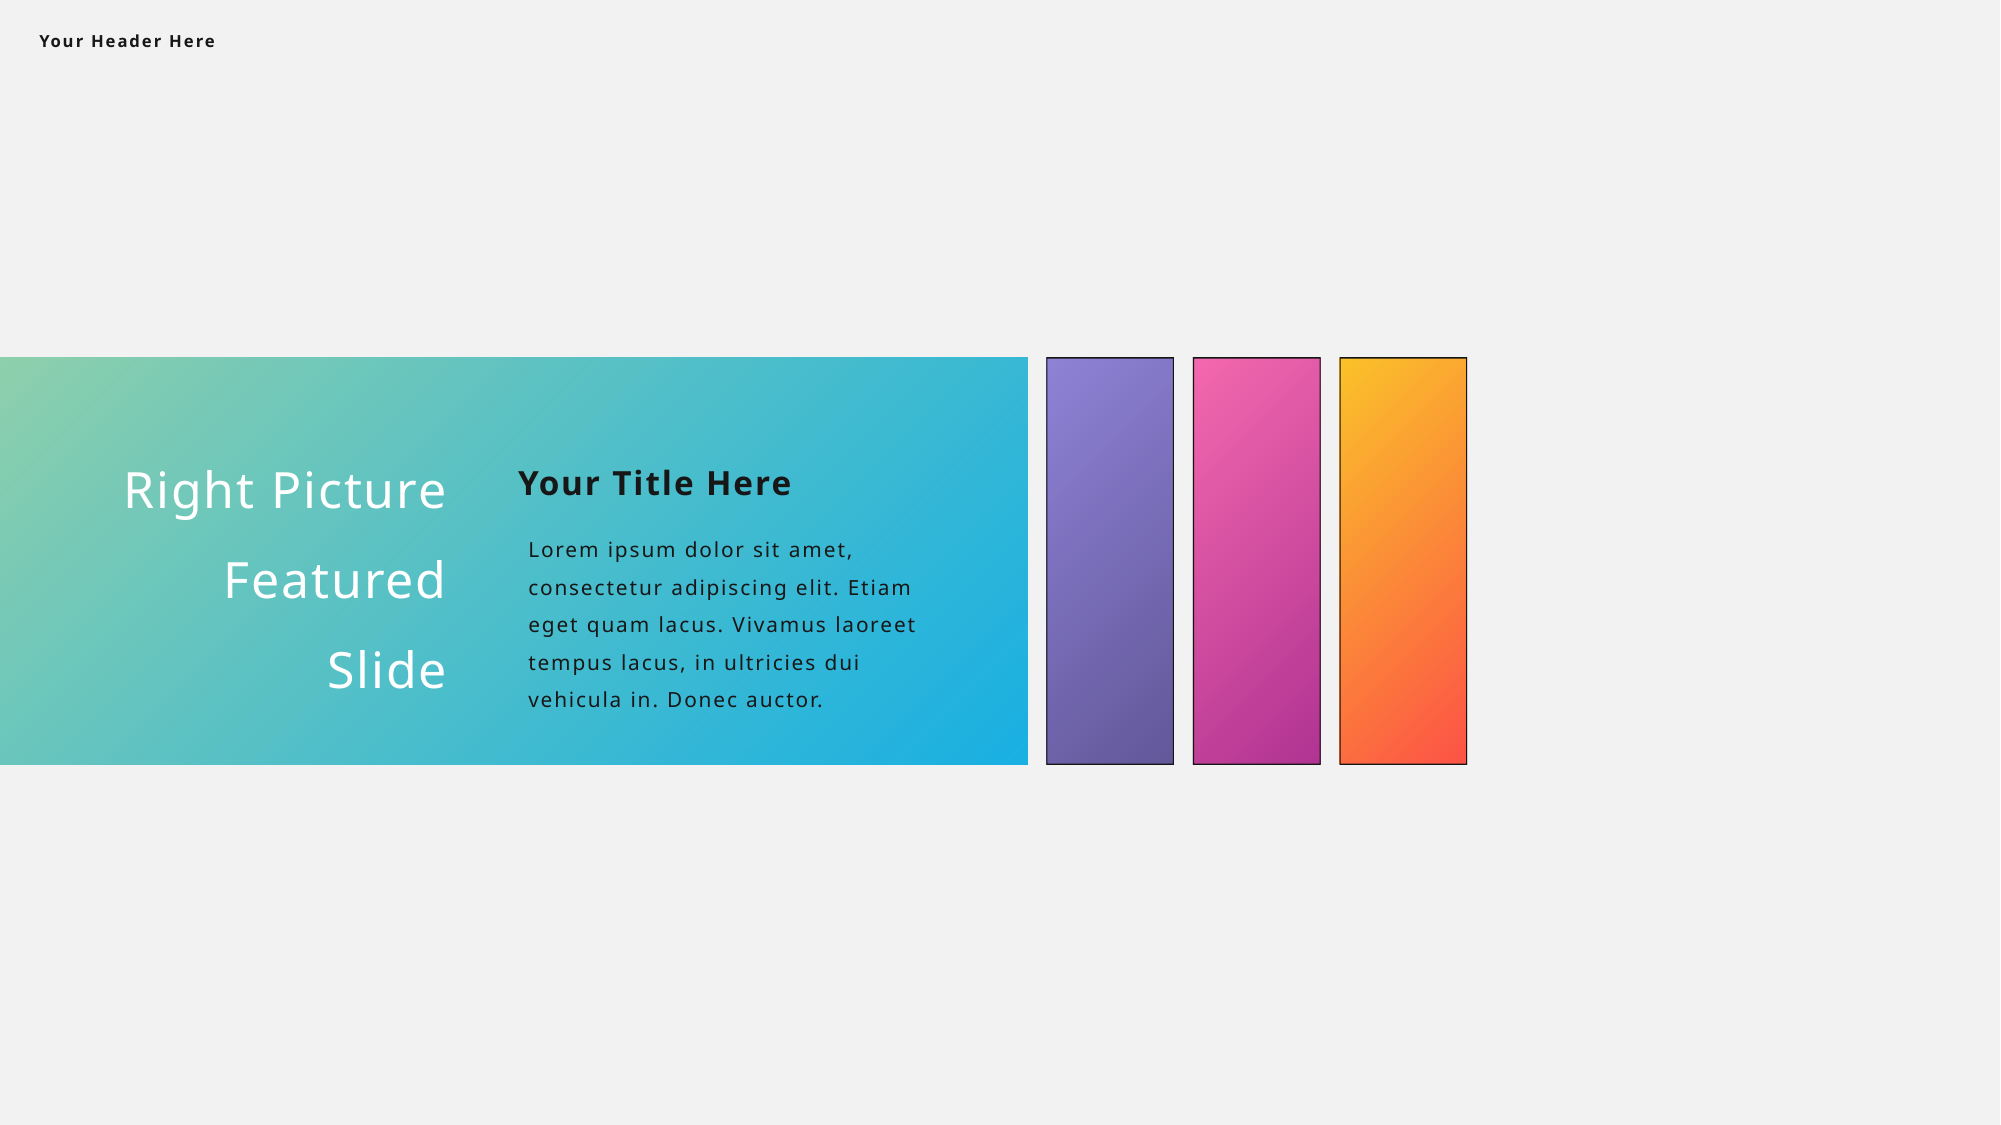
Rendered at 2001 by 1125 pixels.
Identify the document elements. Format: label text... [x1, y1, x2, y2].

text_box Your Title Here [503, 434, 666, 510]
text_box Your Header Here [24, 13, 231, 59]
text_box [0, 356, 666, 766]
text_box Lorem ipsum dolor sit amet, consectetur adipiscing elit. Etiam eget quam lacus. Vivamus laoreet tempus lacus, in ultricies dui vehicula in. Donec auctor. [513, 517, 666, 720]
picture [666, 171, 2000, 954]
text_box Right Picture Featured Slide [108, 421, 462, 706]
